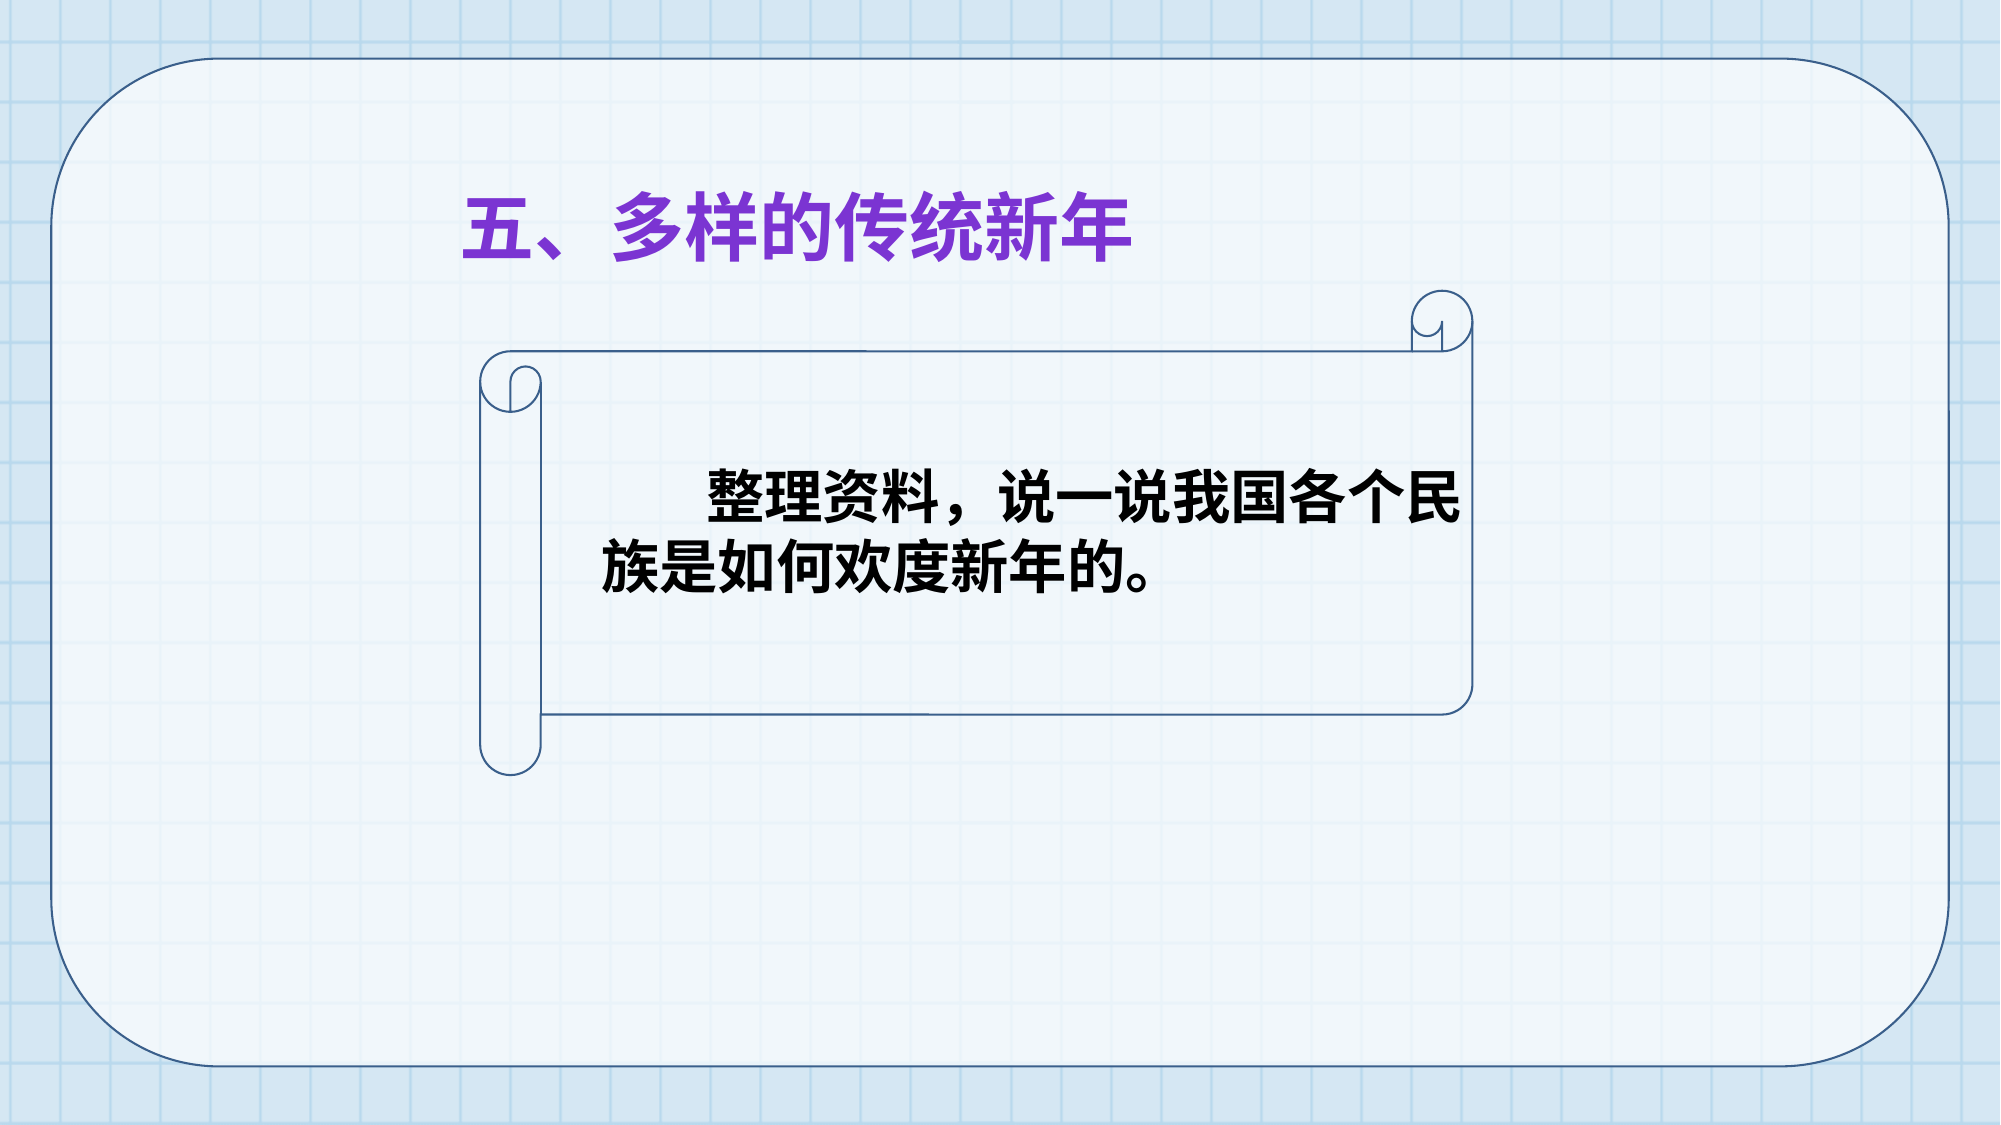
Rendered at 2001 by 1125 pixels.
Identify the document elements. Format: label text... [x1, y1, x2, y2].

text_box 五、多样的传统新年 [444, 172, 1150, 278]
picture [0, 0, 2000, 1125]
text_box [480, 290, 1485, 776]
